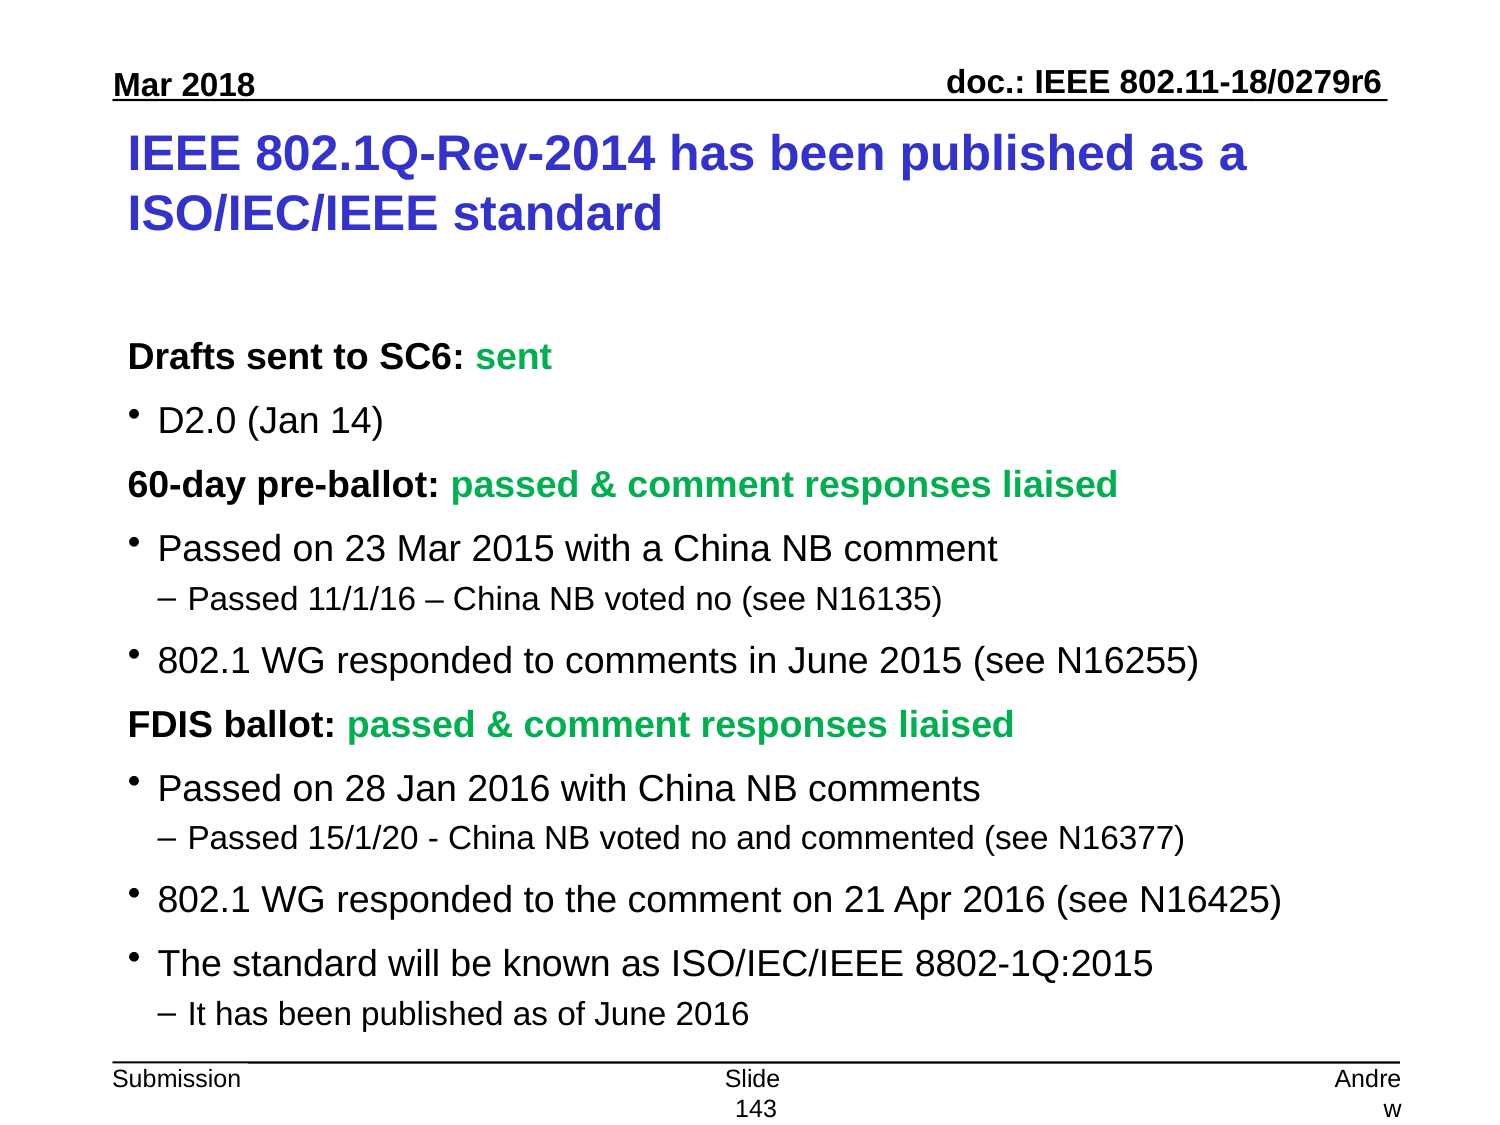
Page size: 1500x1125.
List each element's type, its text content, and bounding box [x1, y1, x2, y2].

list Drafts sent to SC6: sent D2.0 (Jan 14) 60-day pre-ballot: passed & comment responses liaised Passed on 23 Mar 2015 with a China NB comment Passed 11/1/16 – China NB voted no (see N16135) 802.1 WG responded to comments in June 2015 (see N16255) FDIS ballot: passed & comment responses liaised Passed on 28 Jan 2016 with China NB comments Passed 15/1/20 - China NB voted no and commented (see N16377) 802.1 WG responded to the comment on 21 Apr 2016 (see N16425) The standard will be known as ISO/IEC/IEEE 8802-1Q:2015 It has been published as of June 2016 [112, 324, 1388, 1000]
slide_number Slide 143 [709, 1061, 803, 1093]
footer Andrew Myles, Cisco [1320, 1061, 1402, 1093]
title IEEE 802.1Q-Rev-2014 has been published as a ISO/IEC/IEEE standard [112, 112, 1400, 288]
